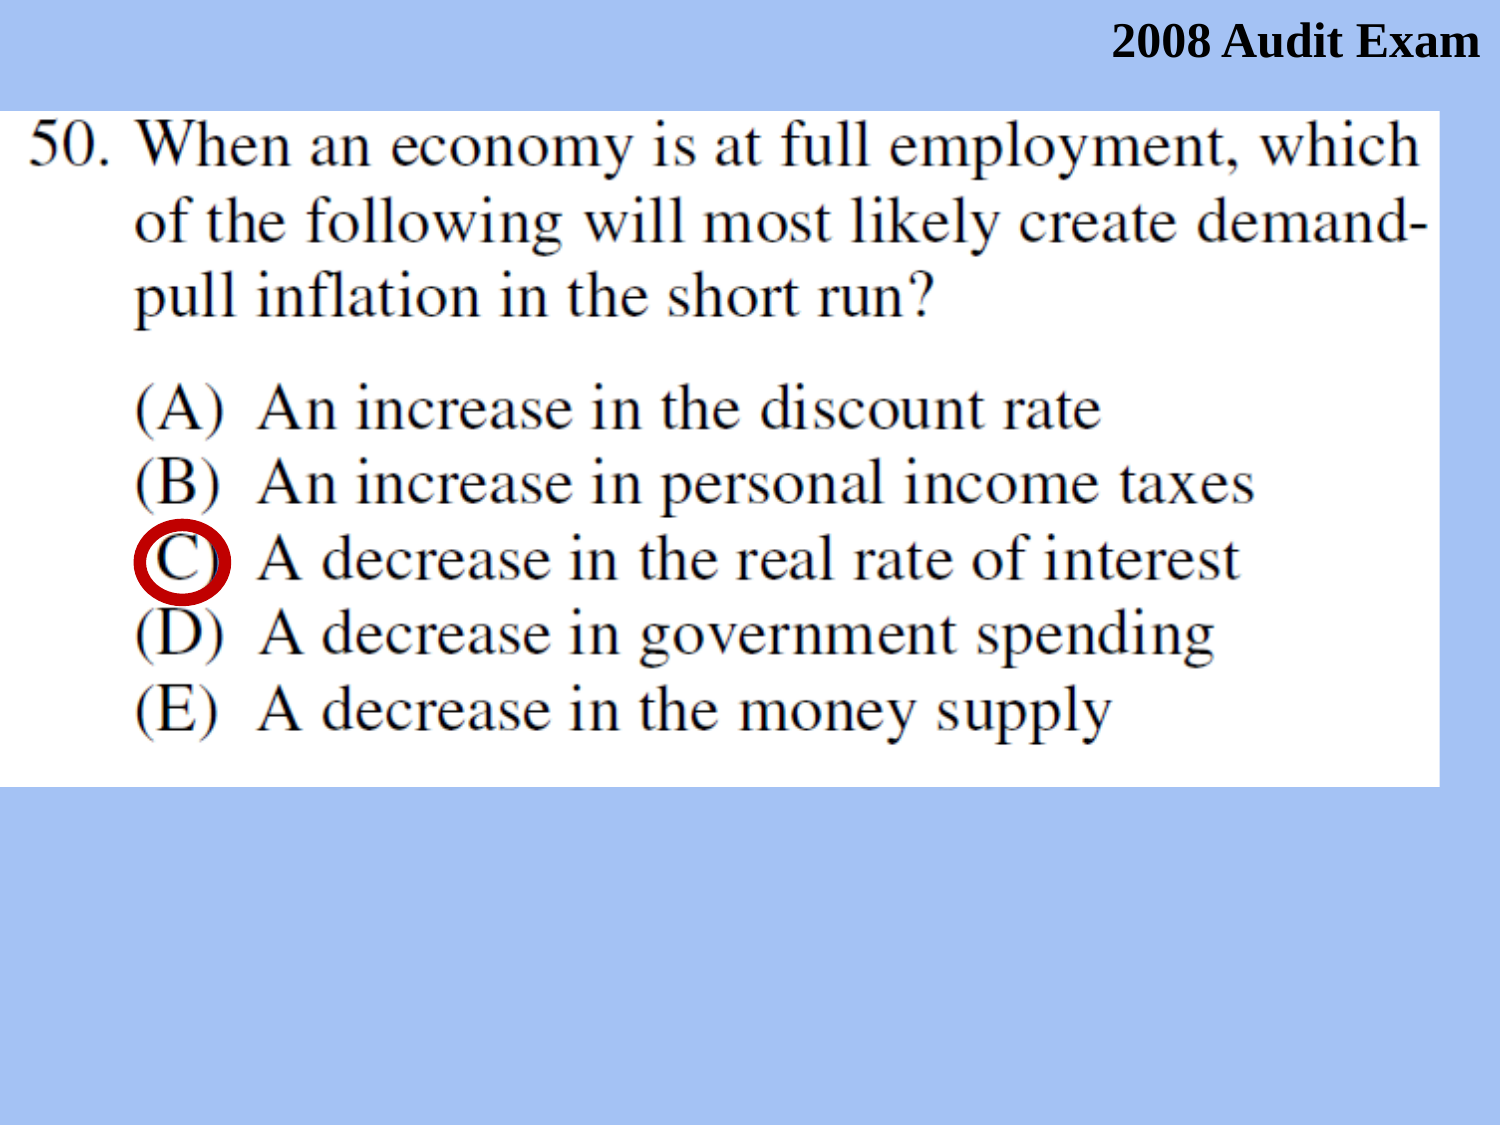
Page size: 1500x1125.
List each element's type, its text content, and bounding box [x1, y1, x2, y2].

picture [0, 110, 1440, 787]
text_box 2008 Audit Exam [1096, 0, 1500, 76]
